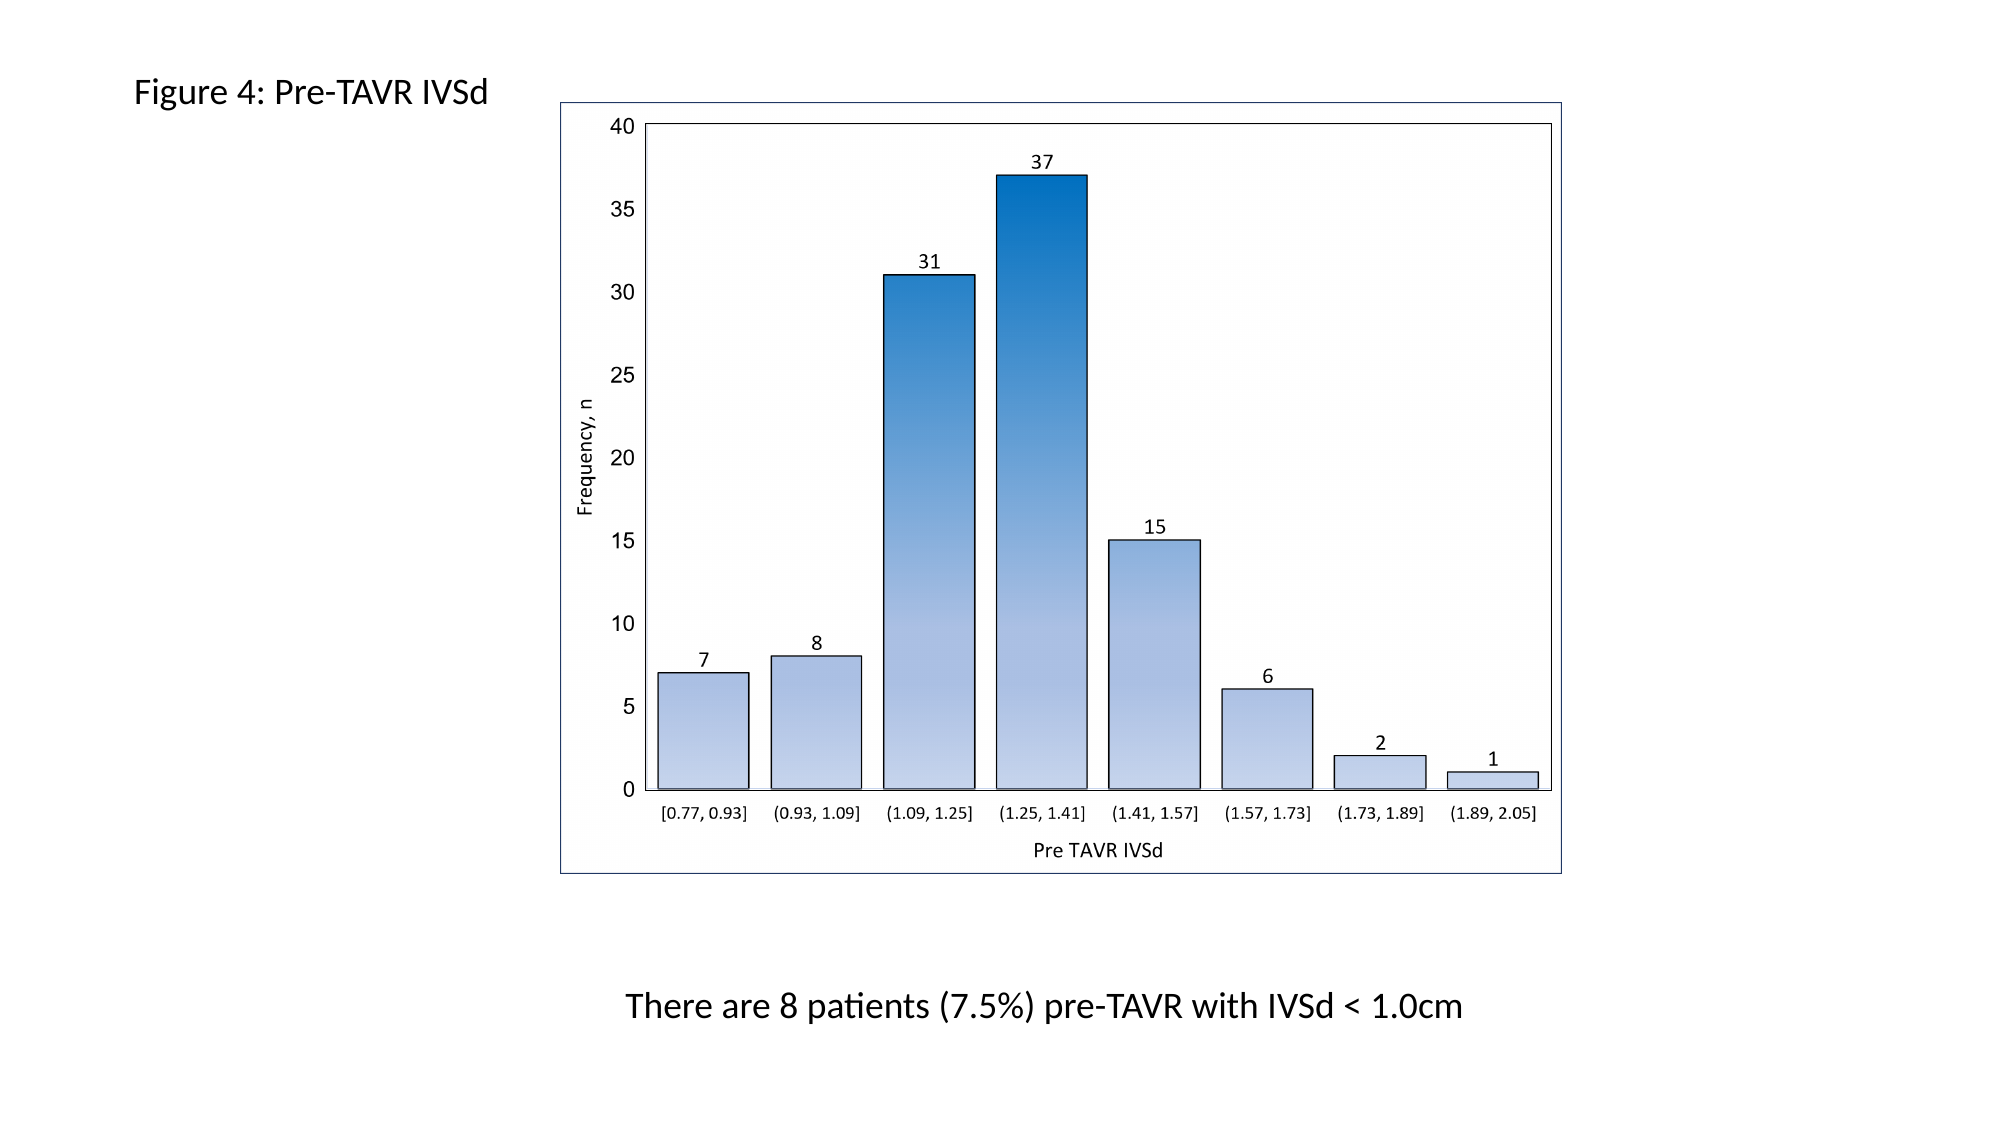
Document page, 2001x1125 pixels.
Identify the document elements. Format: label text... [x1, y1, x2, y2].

text_box Figure 4: Pre-TAVR IVSd [119, 59, 826, 119]
text_box There are 8 patients (7.5%) pre-TAVR with IVSd < 1.0cm [610, 928, 1489, 1034]
picture [560, 102, 1562, 874]
